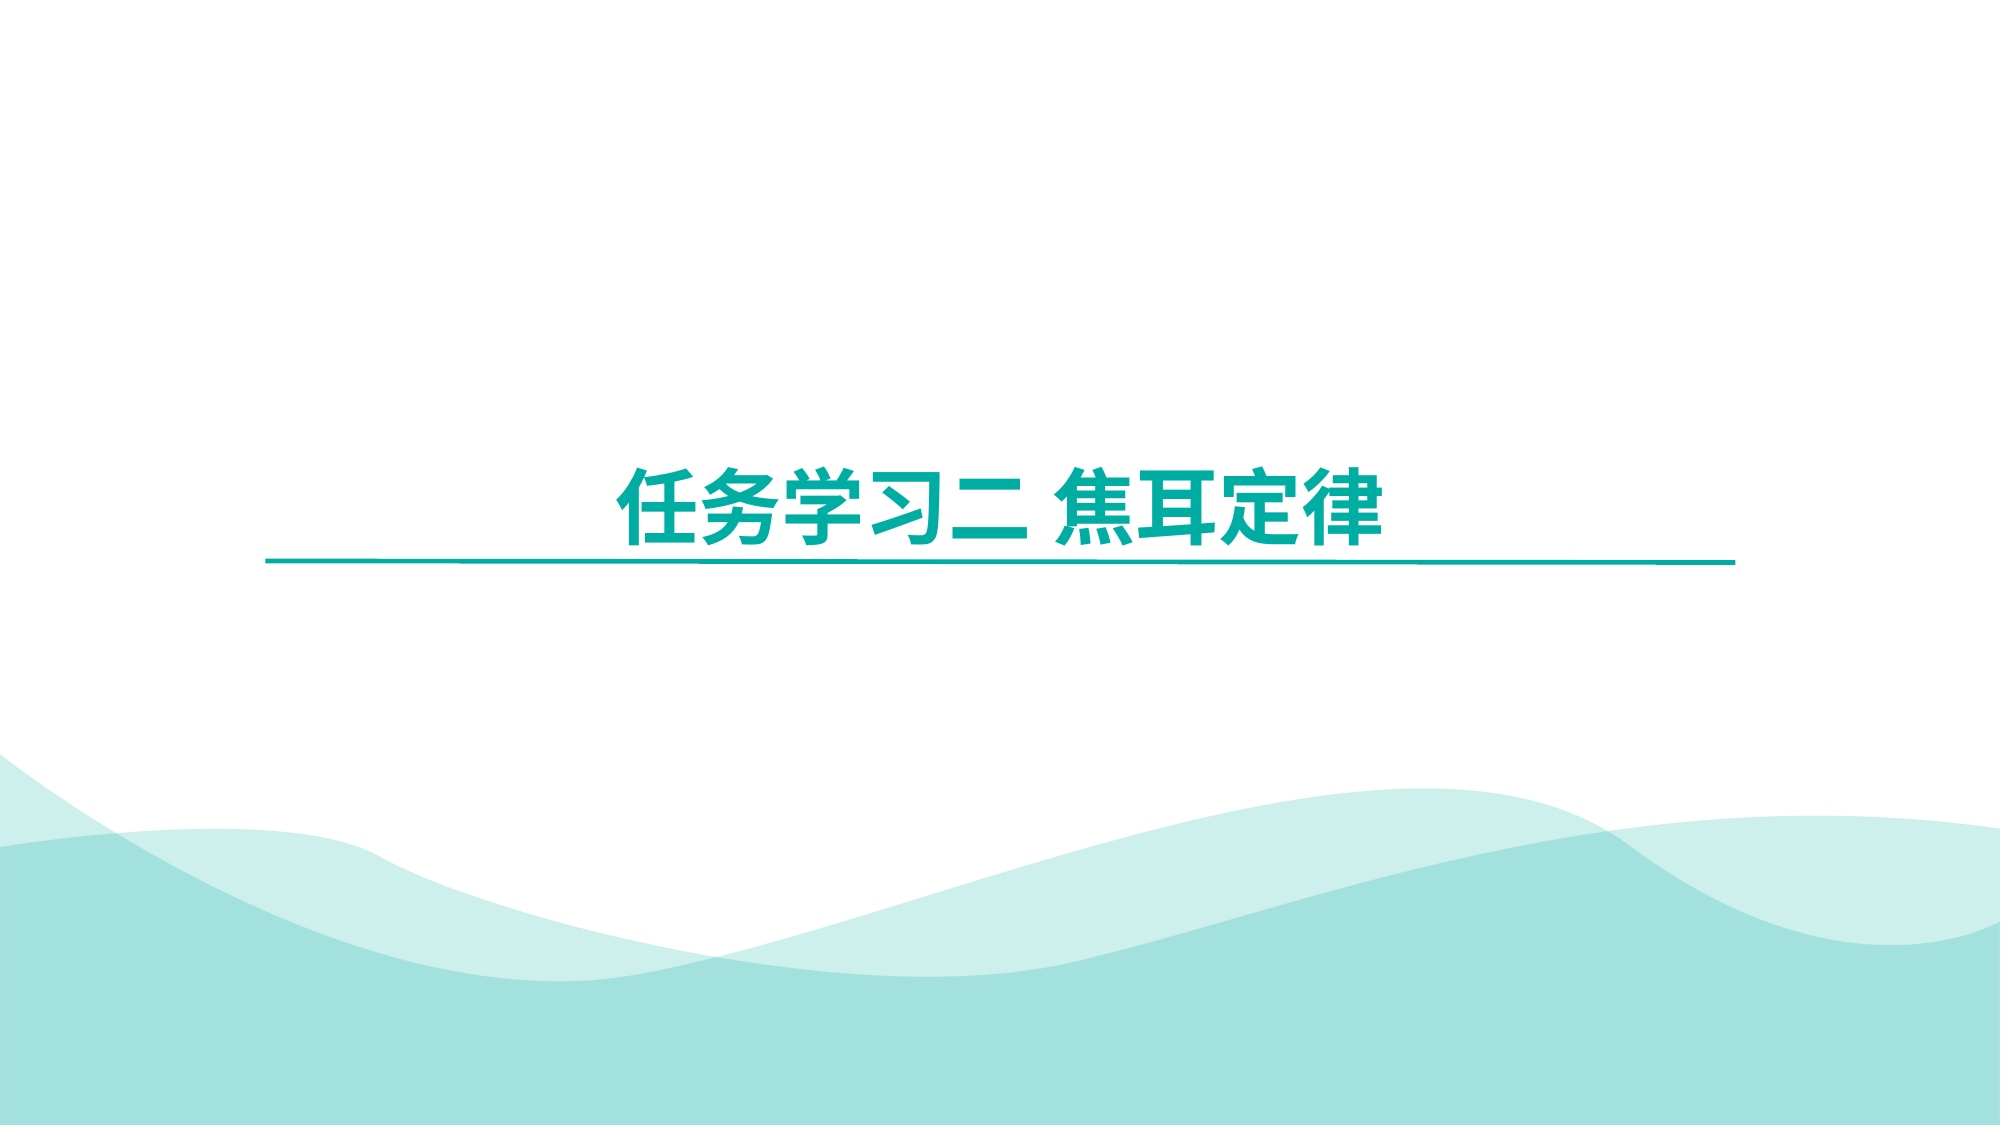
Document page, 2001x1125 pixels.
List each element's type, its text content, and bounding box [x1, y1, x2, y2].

picture [0, 0, 2000, 1125]
text_box 任务学习二 焦耳定律 [232, 371, 1769, 555]
